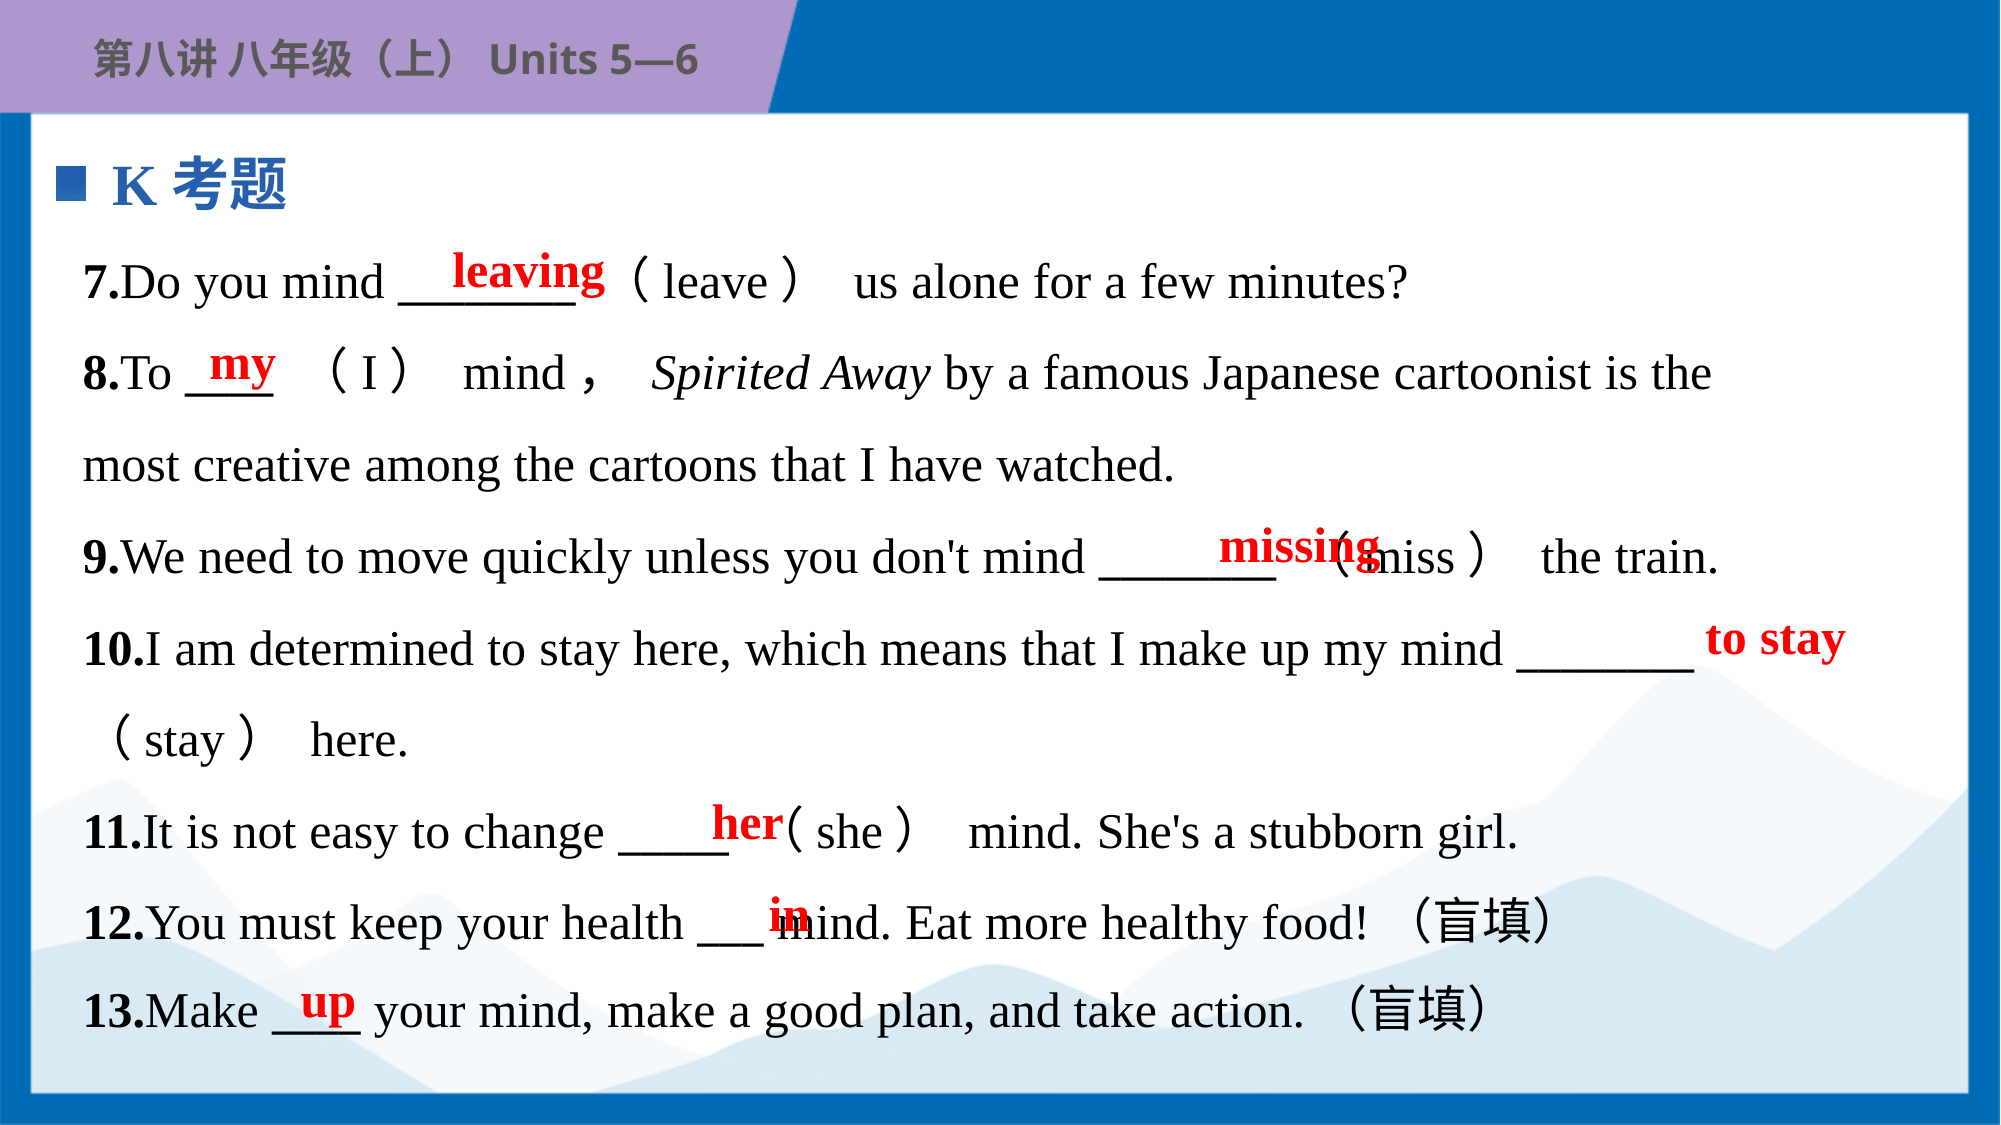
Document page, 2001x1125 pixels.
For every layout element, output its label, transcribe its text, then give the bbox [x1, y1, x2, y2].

text_box leaving [434, 210, 624, 289]
text_box K考题 [112, 146, 1917, 216]
text_box up [282, 939, 375, 1019]
text_box in [750, 853, 829, 933]
text_box 7.Do you mind ________ （leave） us alone for a few minutes? 8.To ____ （I） mind， Spirited Away by a famous Japanese cartoonist is the most creative among the cartoons that I have watched. 9.We need to move quickly unless you don't mind ________ （miss） the train. 10.I am determined to stay here, which means that I make up my mind ________ （stay） here. 11.It is not easy to change _____ （she） mind. She's a stubborn girl. 12.You must keep your health ___ mind. Eat more healthy food!（盲填） 13.Make ____ your mind, make a good plan, and take action.（盲填） [82, 216, 1917, 1028]
text_box missing [1201, 485, 1399, 564]
text_box her [693, 762, 802, 841]
picture [0, 0, 2000, 1125]
text_box to stay [1681, 576, 1871, 655]
text_box my [191, 301, 295, 381]
